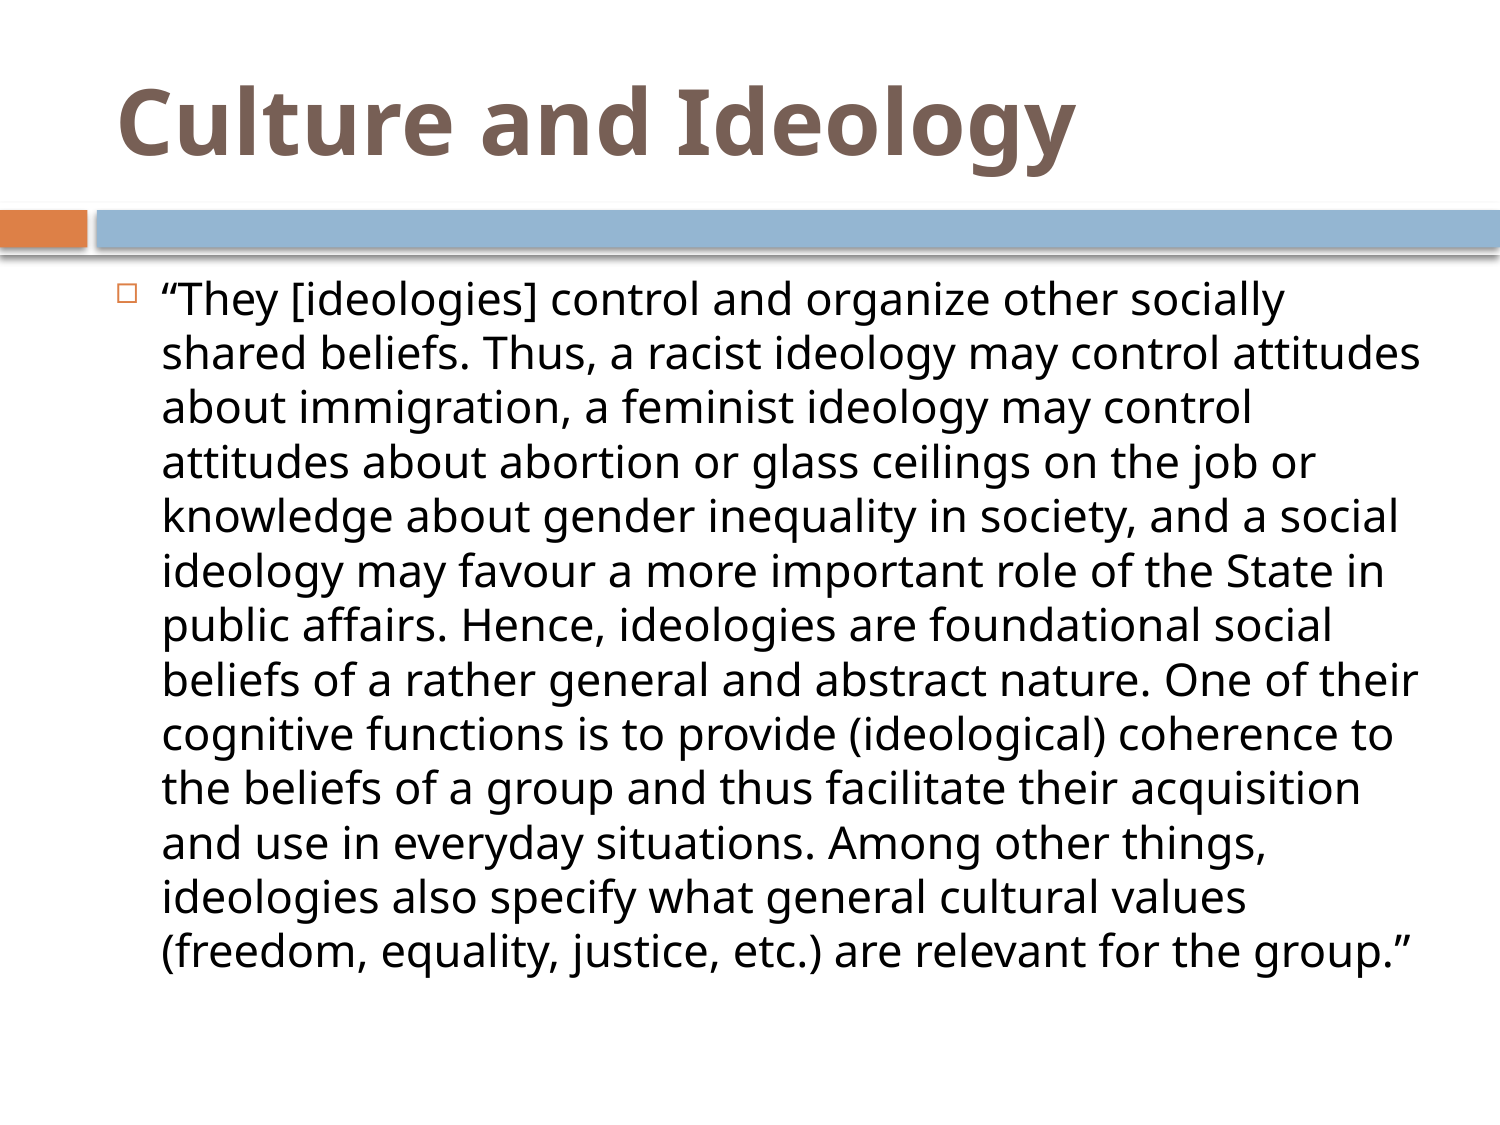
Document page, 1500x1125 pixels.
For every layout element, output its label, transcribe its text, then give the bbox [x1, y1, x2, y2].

title Culture and Ideology [100, 37, 1438, 200]
list “They [ideologies] control and organize other socially shared beliefs. Thus, a racist ideology may control attitudes about immigration, a feminist ideology may control attitudes about abortion or glass ceilings on the job or knowledge about gender inequality in society, and a social ideology may favour a more important role of the State in public affairs. Hence, ideologies are foundational social beliefs of a rather general and abstract nature. One of their cognitive functions is to provide (ideological) coherence to the beliefs of a group and thus facilitate their acquisition and use in everyday situations. Among other things, ideologies also specify what general cultural values (freedom, equality, justice, etc.) are relevant for the group.” [100, 262, 1438, 1000]
